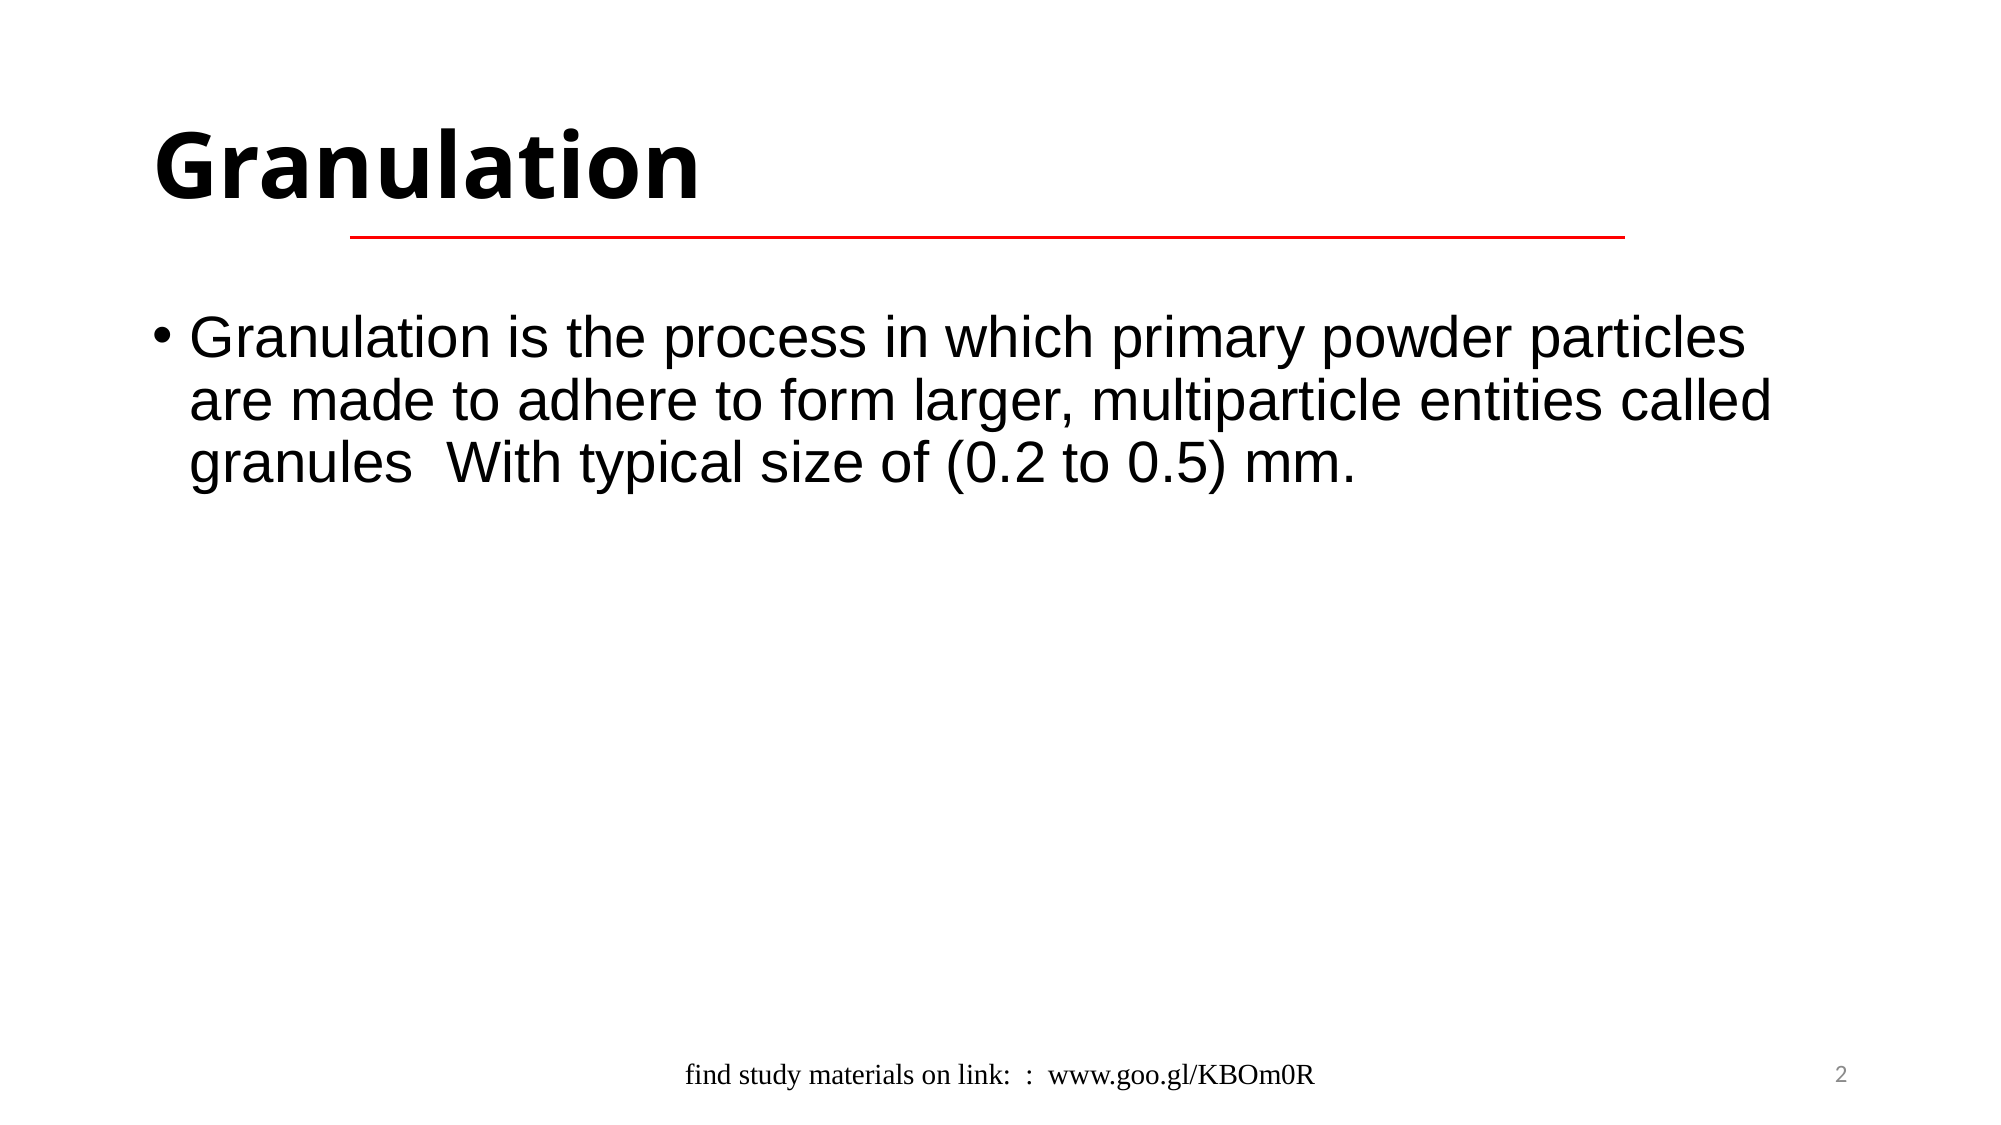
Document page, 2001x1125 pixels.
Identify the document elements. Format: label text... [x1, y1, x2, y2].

list Granulation is the process in which primary powder particles are made to adhere to form larger, multiparticle entities called granules With typical size of (0.2 to 0.5) mm. [137, 299, 1863, 1014]
slide_number 2 [1412, 1042, 1863, 1103]
footer find study materials on link: : www.goo.gl/KBOm0R [662, 1042, 1338, 1103]
title Granulation [137, 59, 1863, 278]
